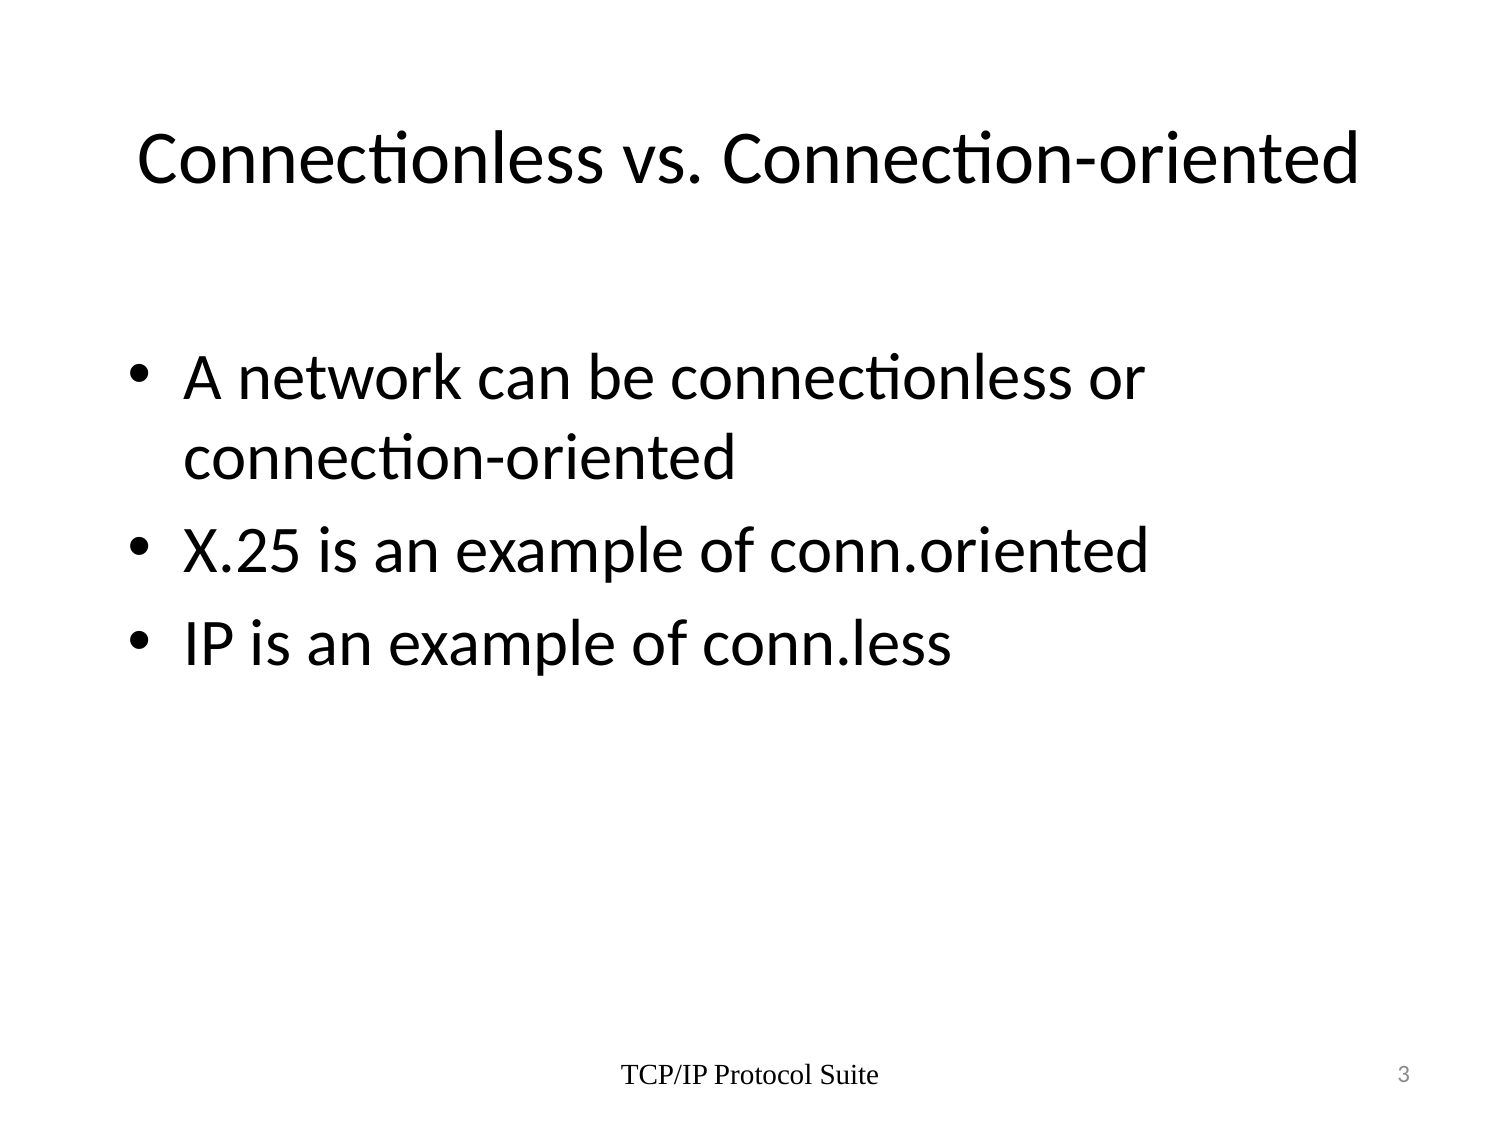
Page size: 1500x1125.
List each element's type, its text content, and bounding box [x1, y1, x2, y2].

slide_number 3 [1074, 1042, 1425, 1103]
footer TCP/IP Protocol Suite [512, 1042, 988, 1103]
list A network can be connectionless or connection-oriented X.25 is an example of conn.oriented IP is an example of conn.less [112, 324, 1388, 1000]
title Connectionless vs. Connection-oriented [112, 99, 1388, 288]
